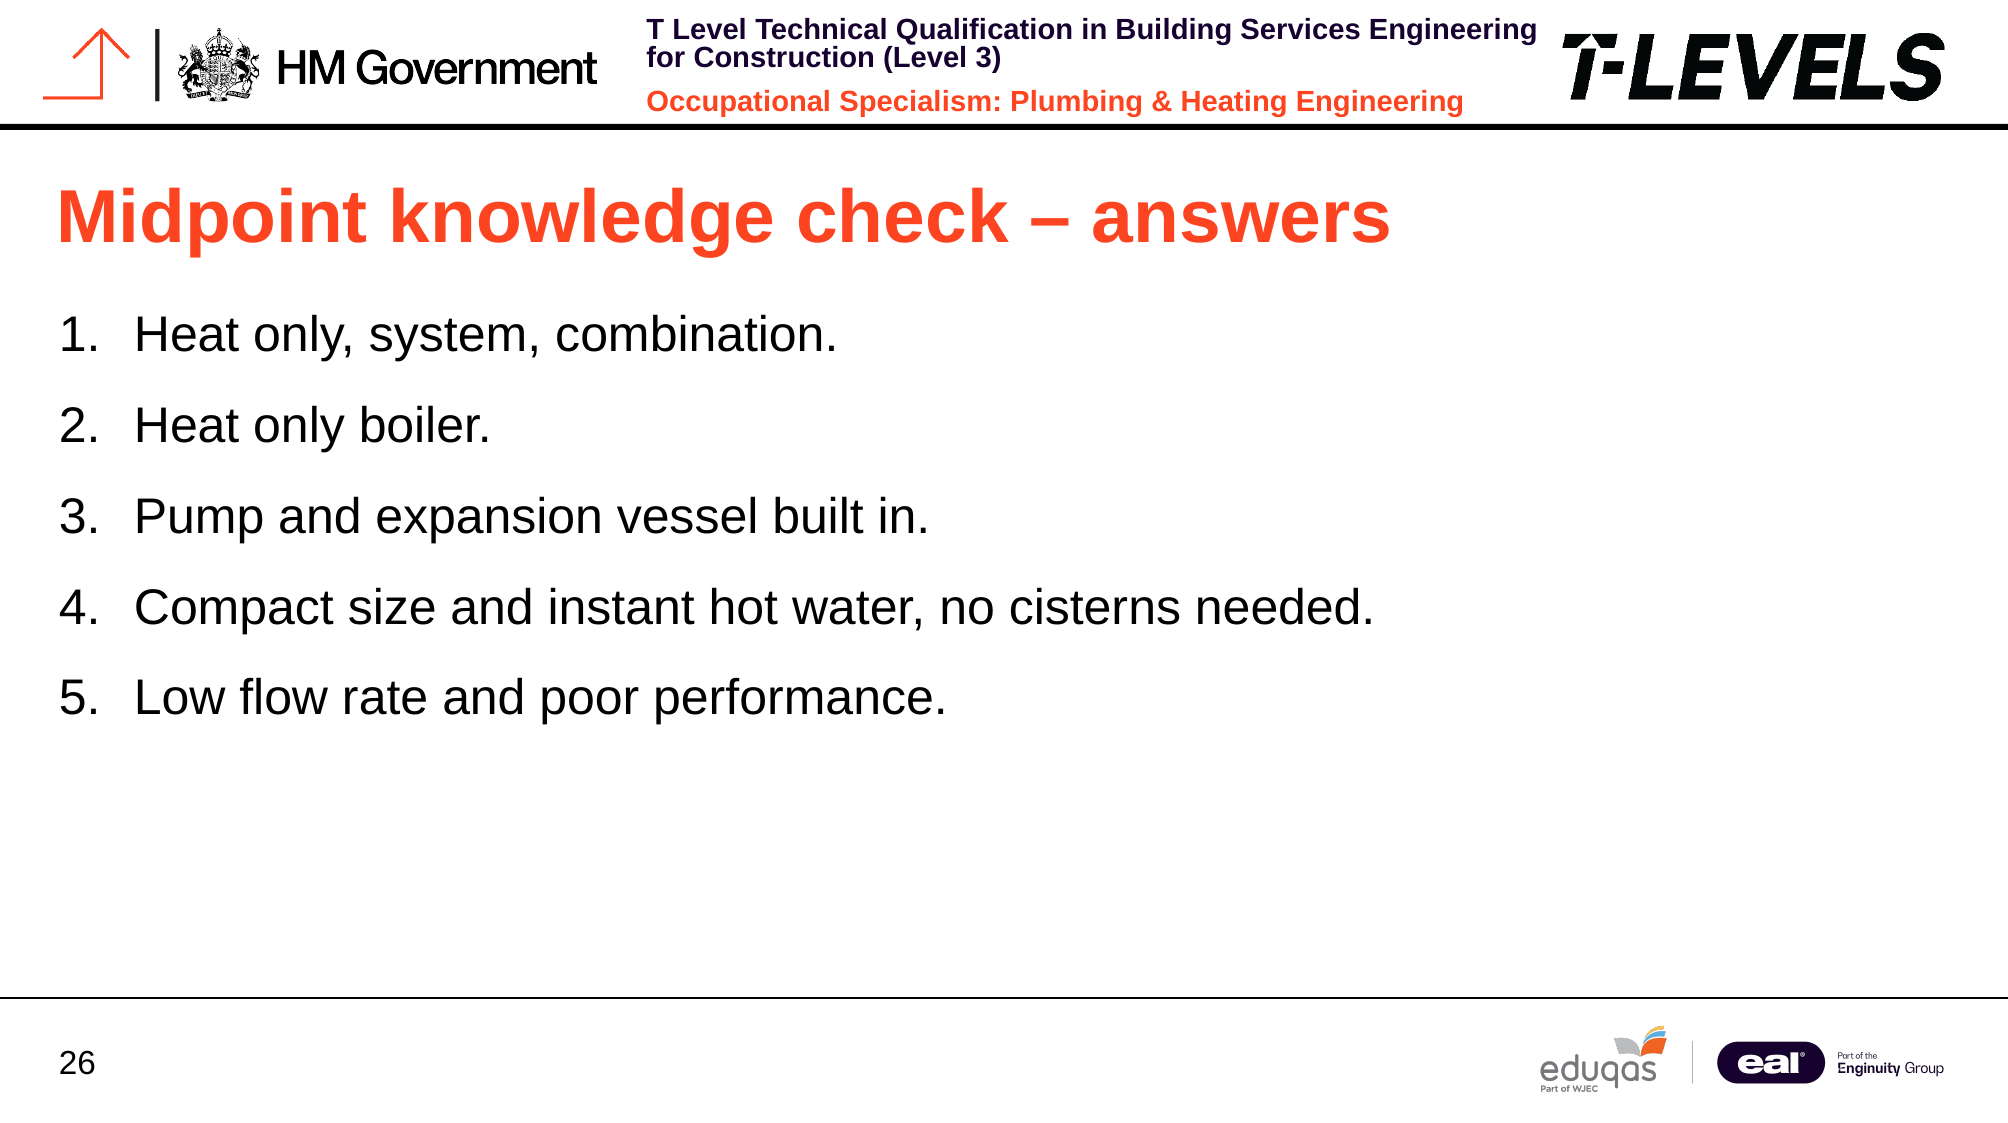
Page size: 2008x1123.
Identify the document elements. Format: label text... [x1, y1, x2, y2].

picture [1543, 25, 1964, 108]
picture [155, 28, 597, 102]
list Heat only, system, combination. Heat only boiler. Pump and expansion vessel built in. Compact size and instant hot water, no cisterns needed. Low flow rate and poor performance. [59, 295, 1949, 975]
picture [1535, 1021, 1949, 1097]
title Midpoint knowledge check – answers [41, 111, 1949, 314]
picture [38, 27, 136, 100]
